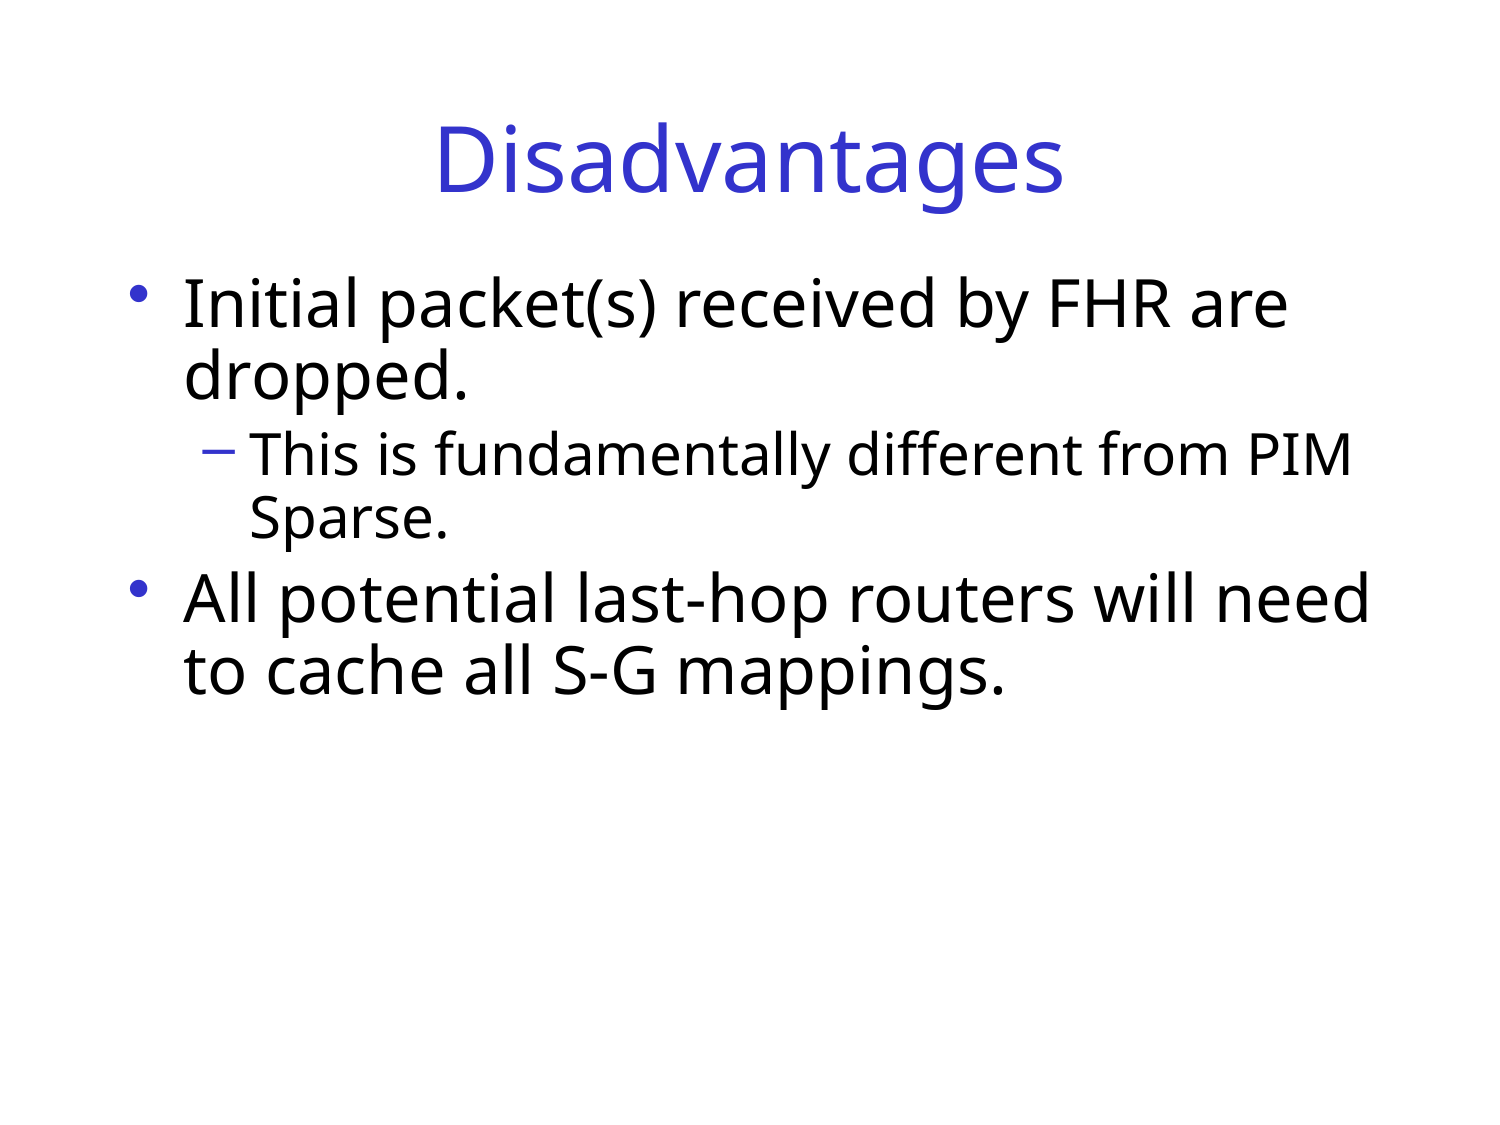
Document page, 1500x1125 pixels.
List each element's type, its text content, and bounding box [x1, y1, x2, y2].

title Disadvantages [112, 62, 1388, 251]
list Initial packet(s) received by FHR are dropped. This is fundamentally different from PIM Sparse. All potential last-hop routers will need to cache all S-G mappings. [112, 262, 1426, 988]
